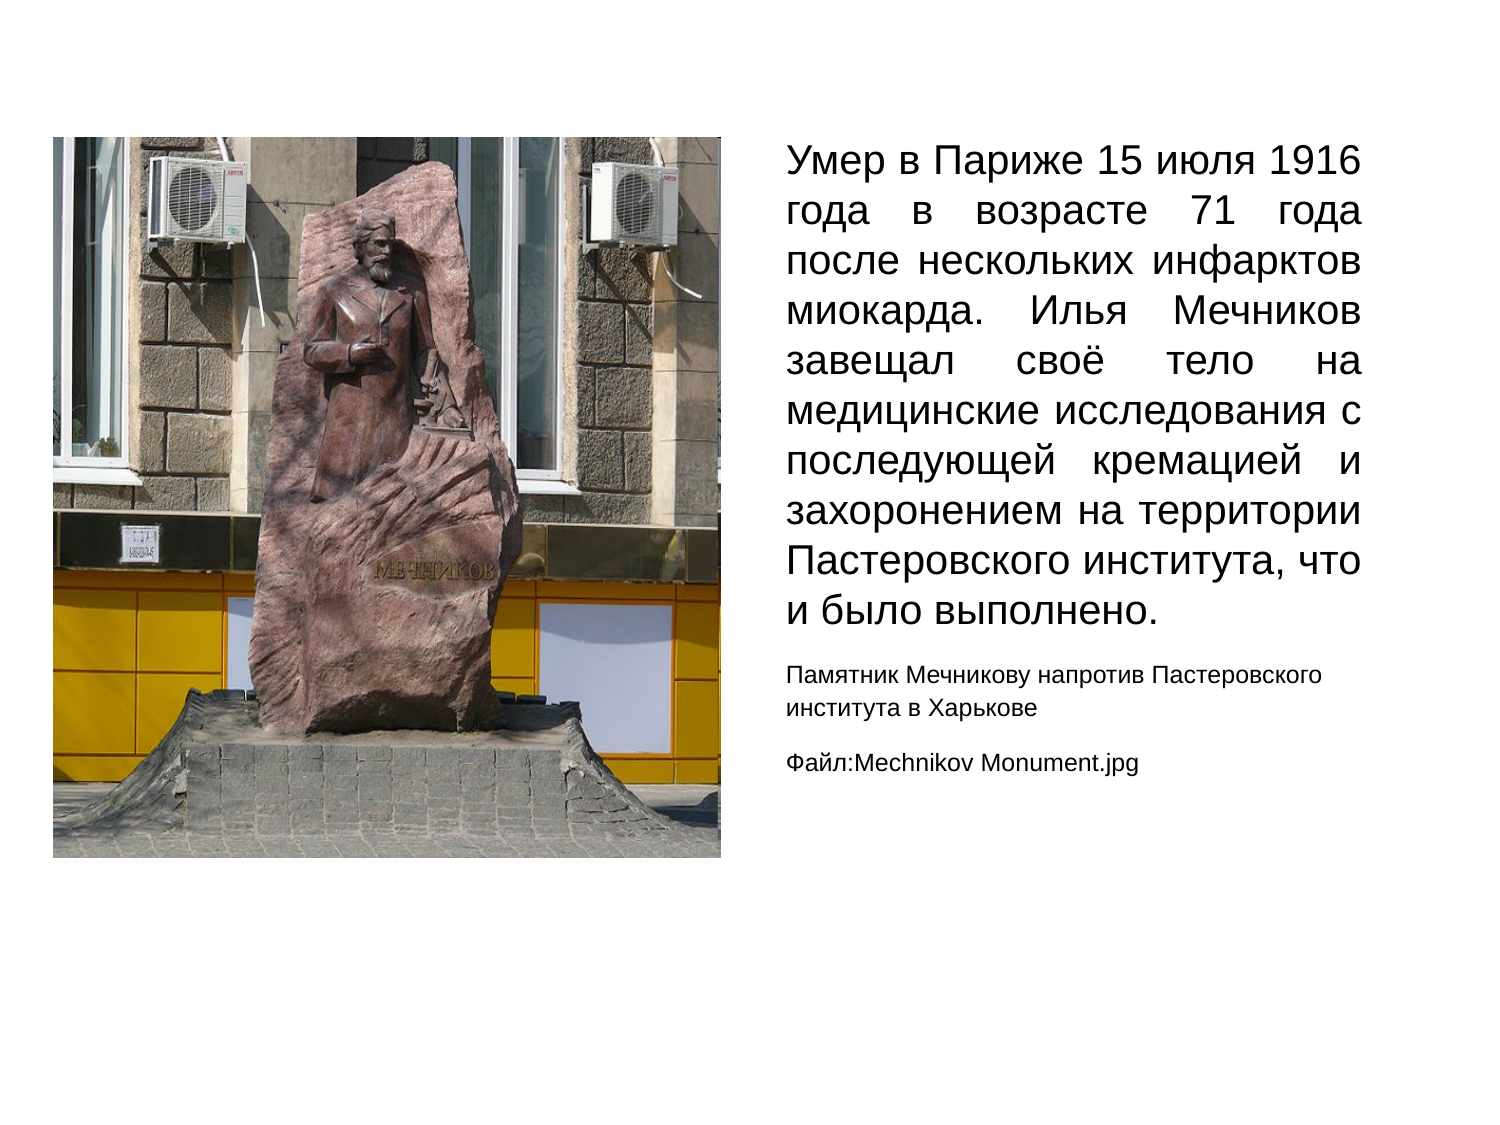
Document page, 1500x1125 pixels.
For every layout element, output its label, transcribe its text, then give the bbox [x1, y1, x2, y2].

list Умер в Париже 15 июля 1916 года в возрасте 71 года после нескольких инфарктов миокарда. Илья Мечников завещал своё тело на медицинские исследования с последующей кремацией и захоронением на территории Пастеровского института, что и было выполнено. Памятник Мечникову напротив Пастеровского института в Харькове Файл:Mechnikov Monument.jpg [714, 125, 1378, 869]
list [52, 136, 721, 858]
